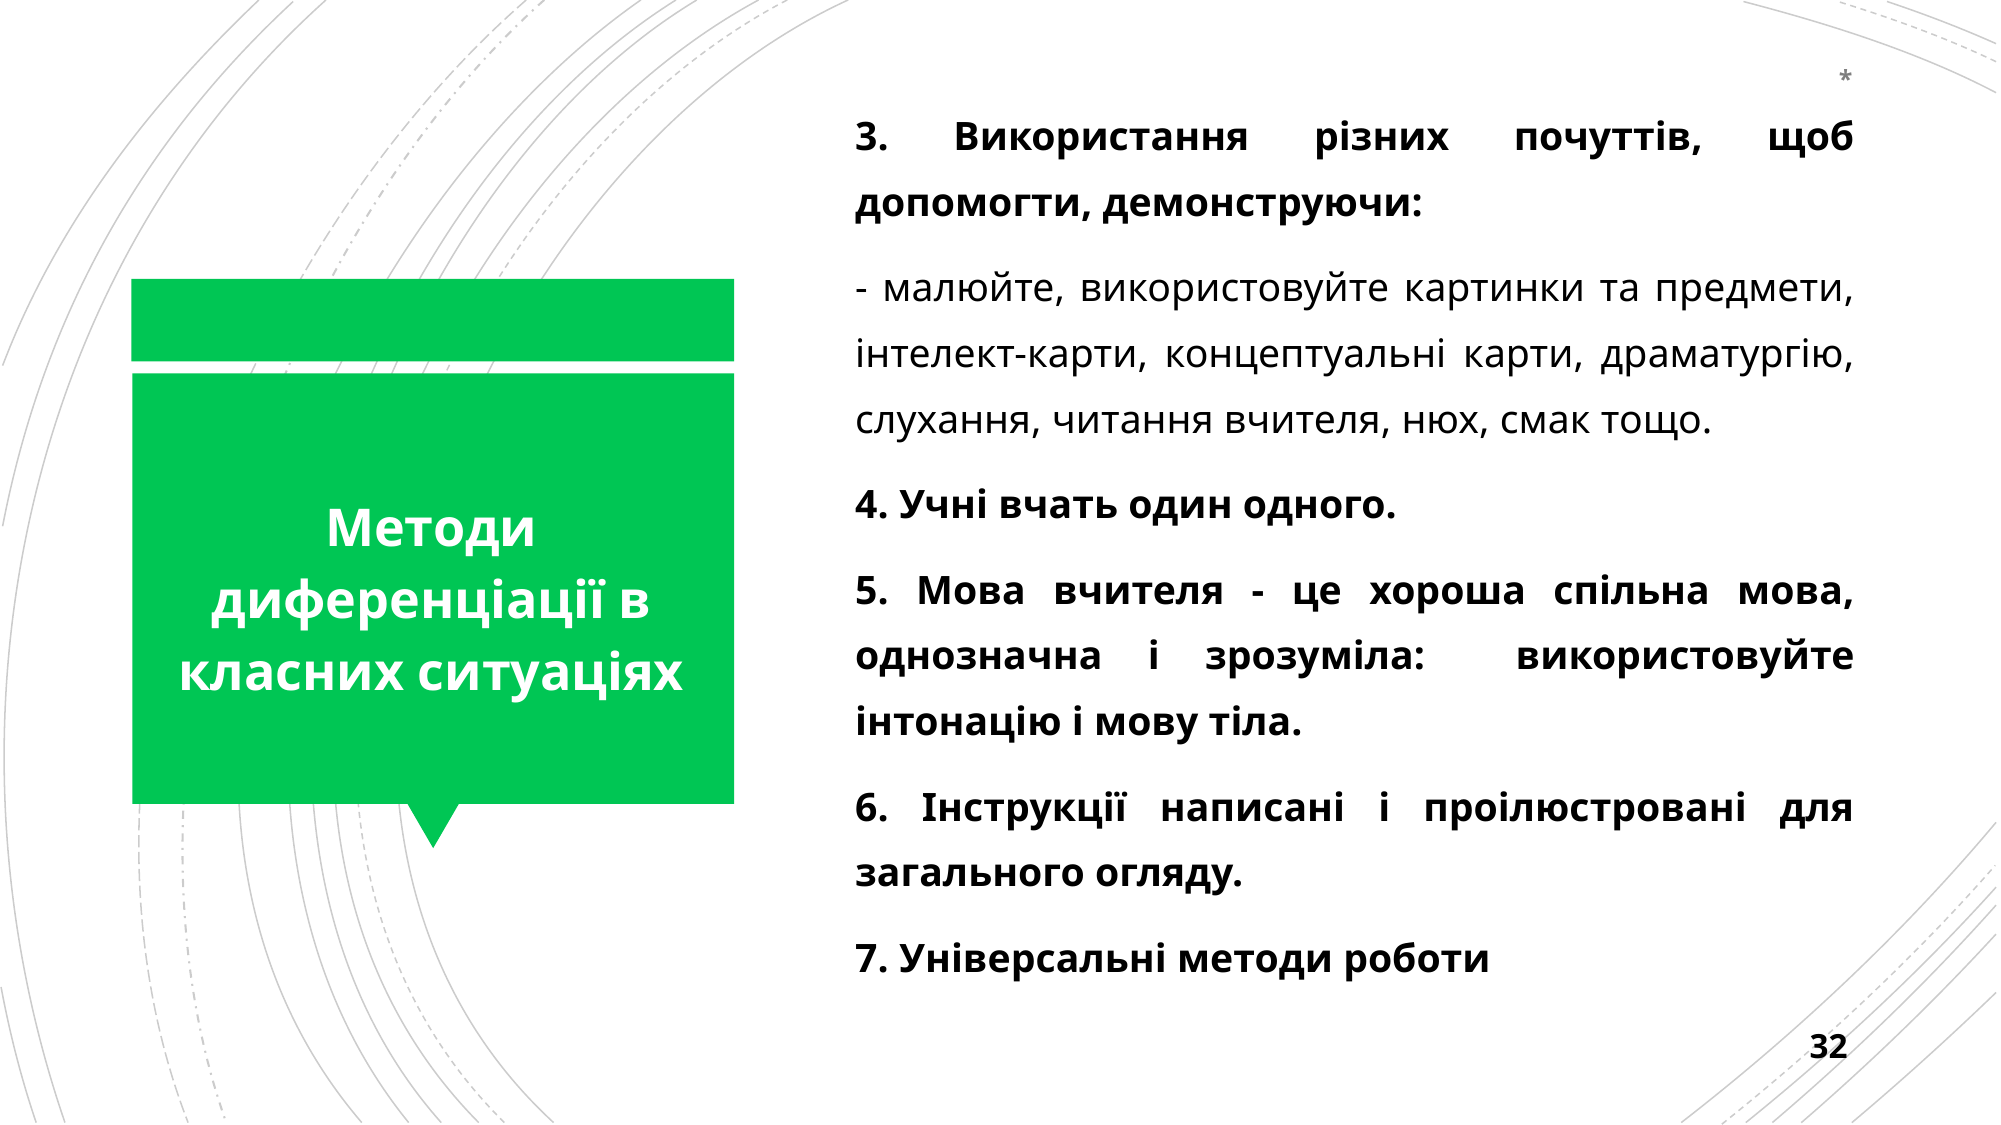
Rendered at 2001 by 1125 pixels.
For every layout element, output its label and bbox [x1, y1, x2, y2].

text_box [0, 0, 1997, 1125]
text_box [131, 278, 735, 849]
